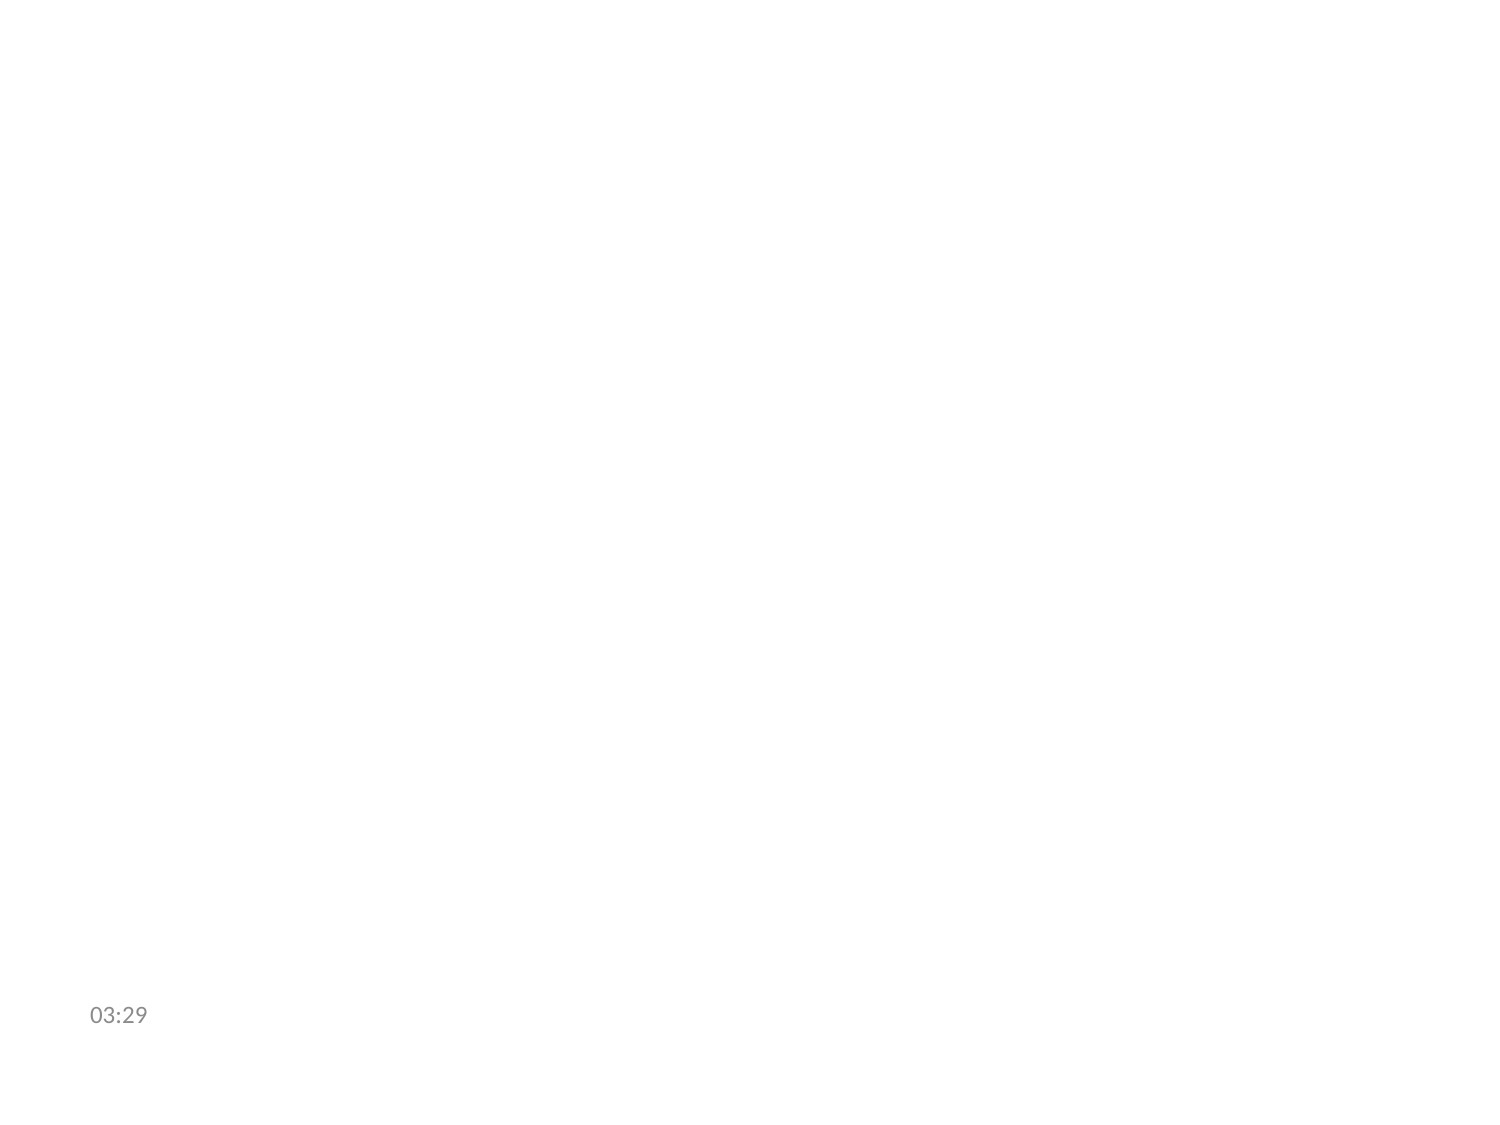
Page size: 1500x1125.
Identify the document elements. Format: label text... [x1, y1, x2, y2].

text_box 15:35 [75, 983, 425, 1044]
